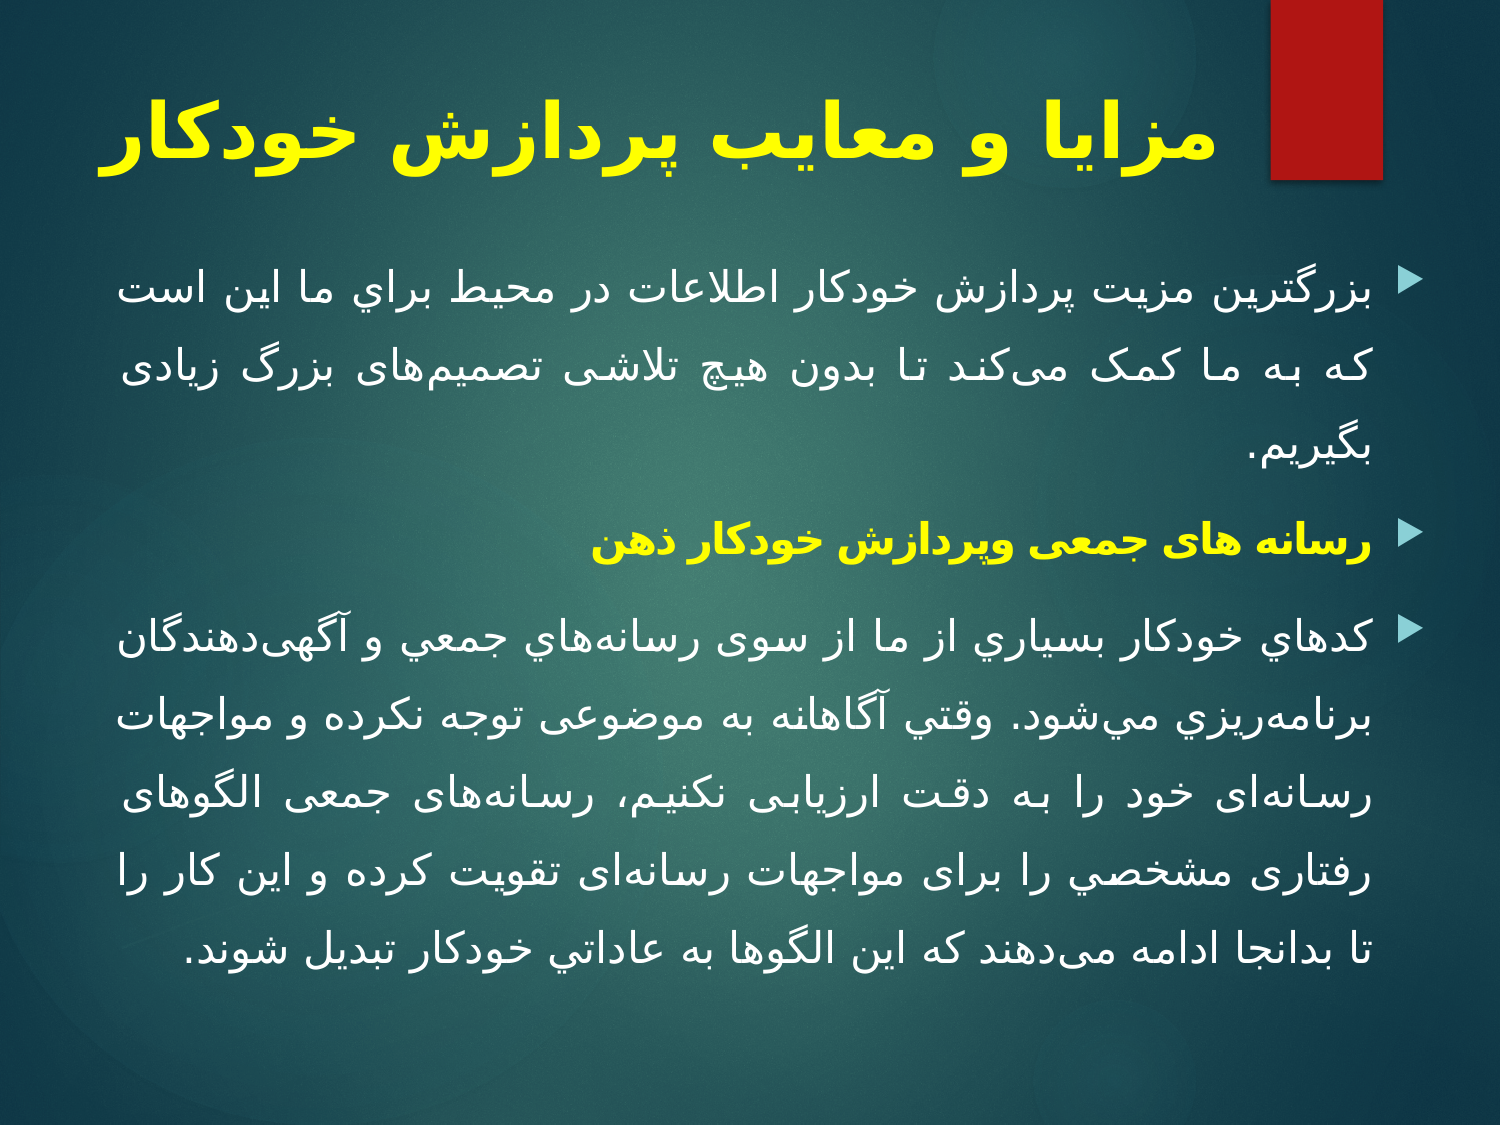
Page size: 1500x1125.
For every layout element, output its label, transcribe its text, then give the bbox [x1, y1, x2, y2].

title مزایا و معایب پردازش خودکار [79, 74, 1237, 304]
list بزرگترین مزیت پردازش خودکار اطلاعات در محیط براي ما این است که به ما کمک می‌کند تا بدون هیچ تلاشی تصمیم‌های بزرگ زیادی بگیریم. رسانه های جمعی وپردازش خودکار ذهن كدهاي خودكار بسياري از ما از سوی رسانه‌هاي جمعي و آگهی‌‌دهندگان برنامه‌ريزي مي‌شود. وقتي آگاهانه به موضوعی توجه نکرده و مواجهات رسانه‌ای خود را به دقت ارزیابی نکنیم، رسانه‌های جمعی الگوهای رفتاری مشخصي را برای مواجهات رسانه‌ای تقویت کرده و این کار را تا بدانجا ادامه می‌دهند که اين الگوها به عاداتي خودكار تبديل شوند. [99, 224, 1438, 1025]
